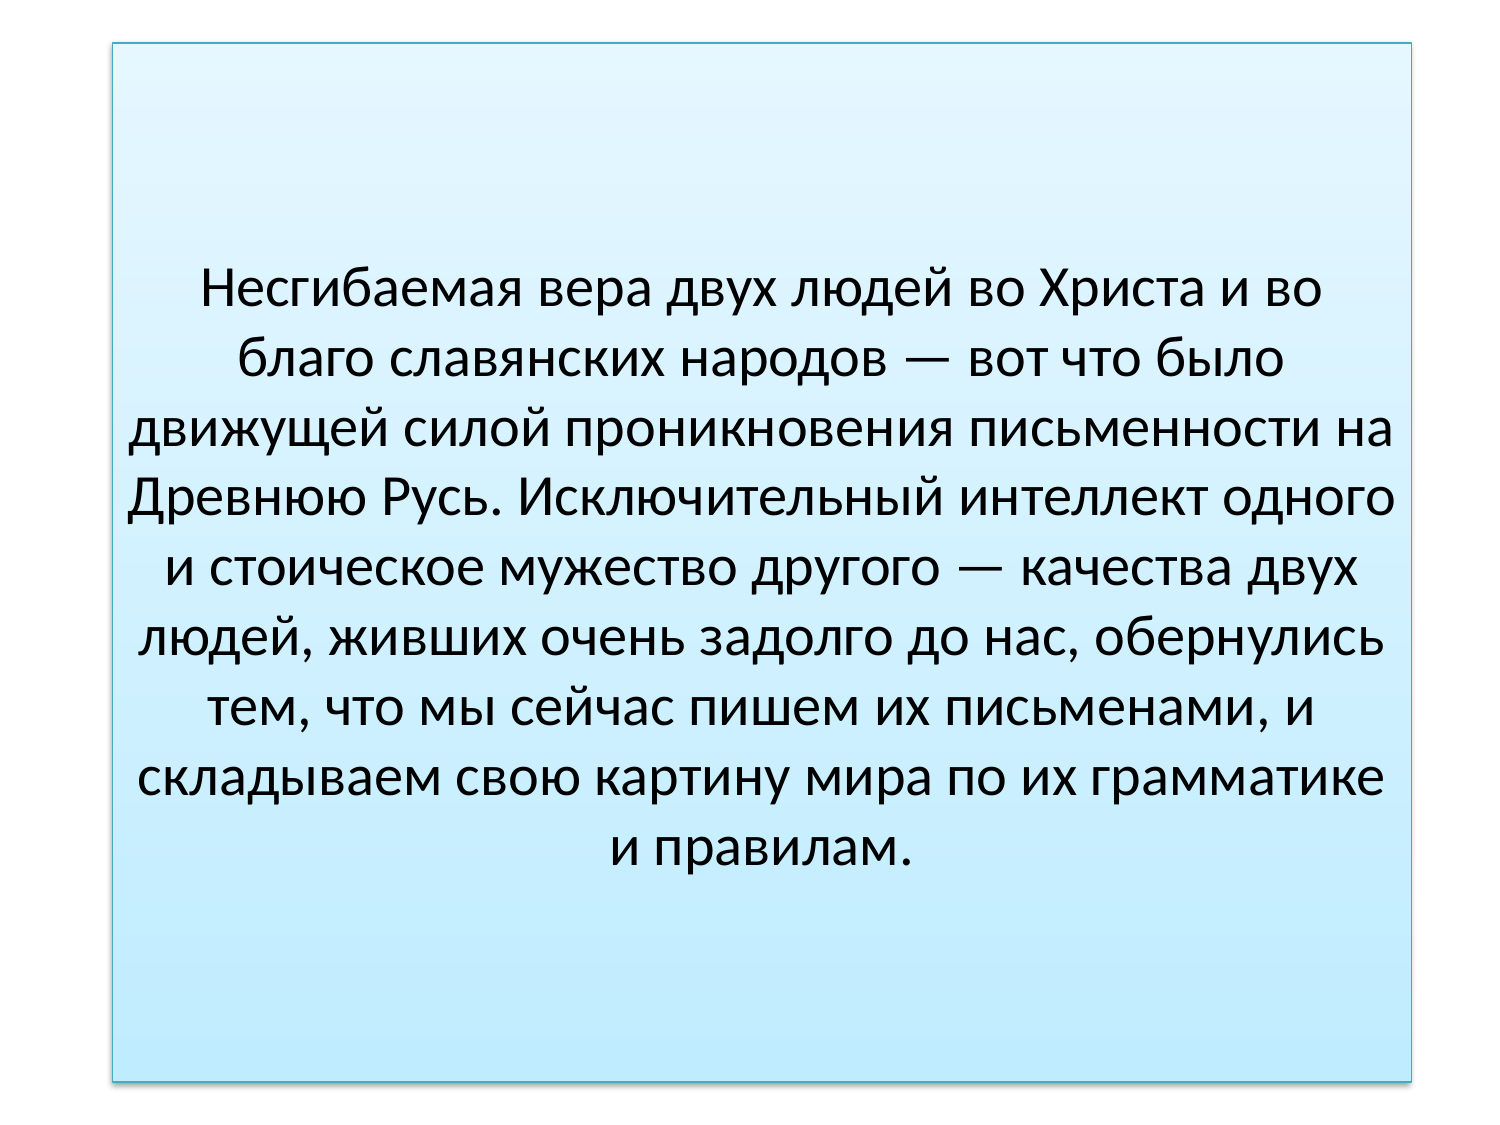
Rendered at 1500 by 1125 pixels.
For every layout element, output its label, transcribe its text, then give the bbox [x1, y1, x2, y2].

title Несгибаемая вера двух людей во Христа и во благо славянских народов — вот что было движущей силой проникновения письменности на Древнюю Русь. Исключительный интеллект одного и стоическое мужество другого — качества двух людей, живших очень задолго до нас, обернулись тем, что мы сейчас пишем их письменами, и складываем свою картину мира по их грамматике и правилам. [112, 42, 1412, 1083]
